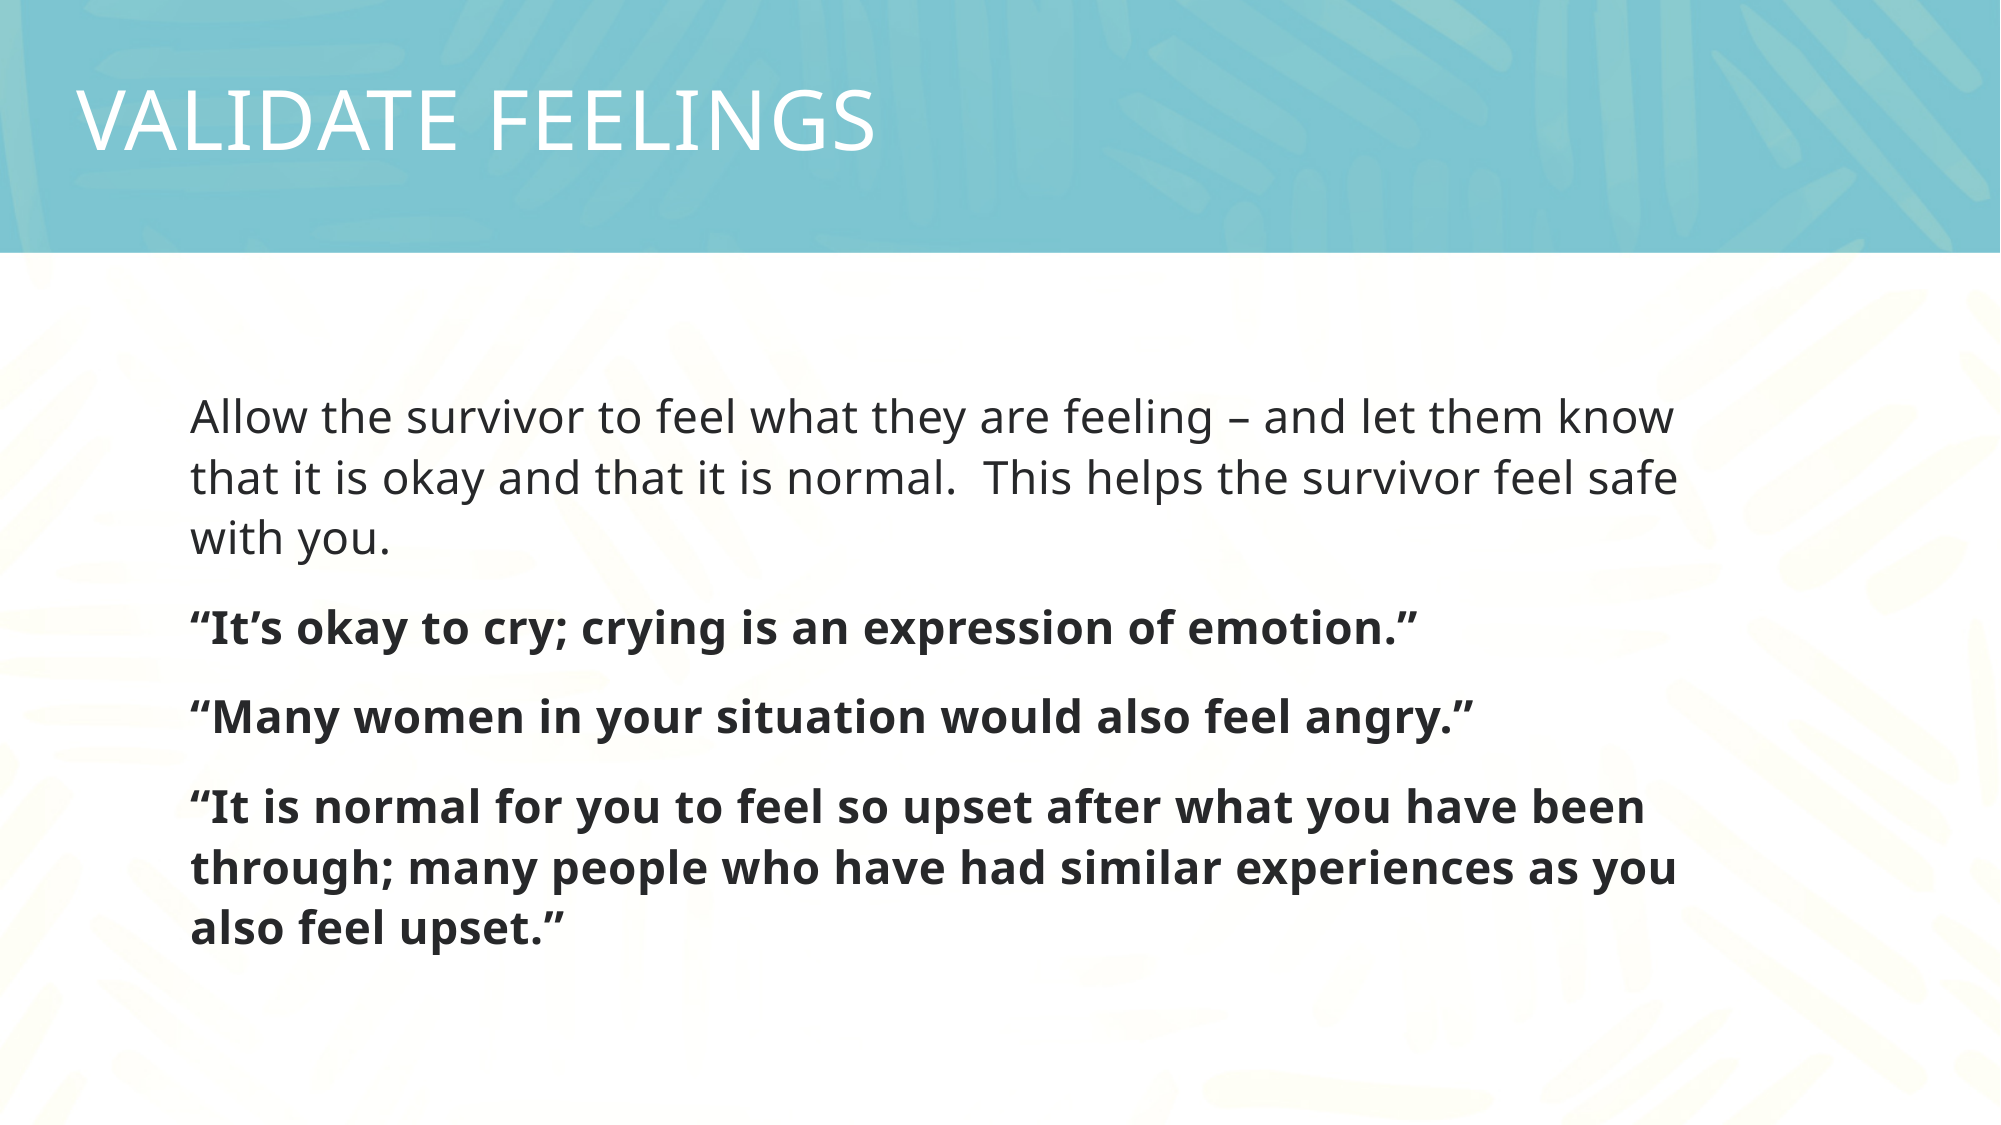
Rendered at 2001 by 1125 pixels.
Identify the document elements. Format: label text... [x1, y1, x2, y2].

picture [0, 0, 2000, 1125]
title Validate feelings [61, 33, 1938, 220]
list Allow the survivor to feel what they are feeling – and let them know that it is okay and that it is normal. This helps the survivor feel safe with you. “It’s okay to cry; crying is an expression of emotion.” “Many women in your situation would also feel angry.” “It is normal for you to feel so upset after what you have been through; many people who have had similar experiences as you also feel upset.” [167, 374, 1763, 1036]
